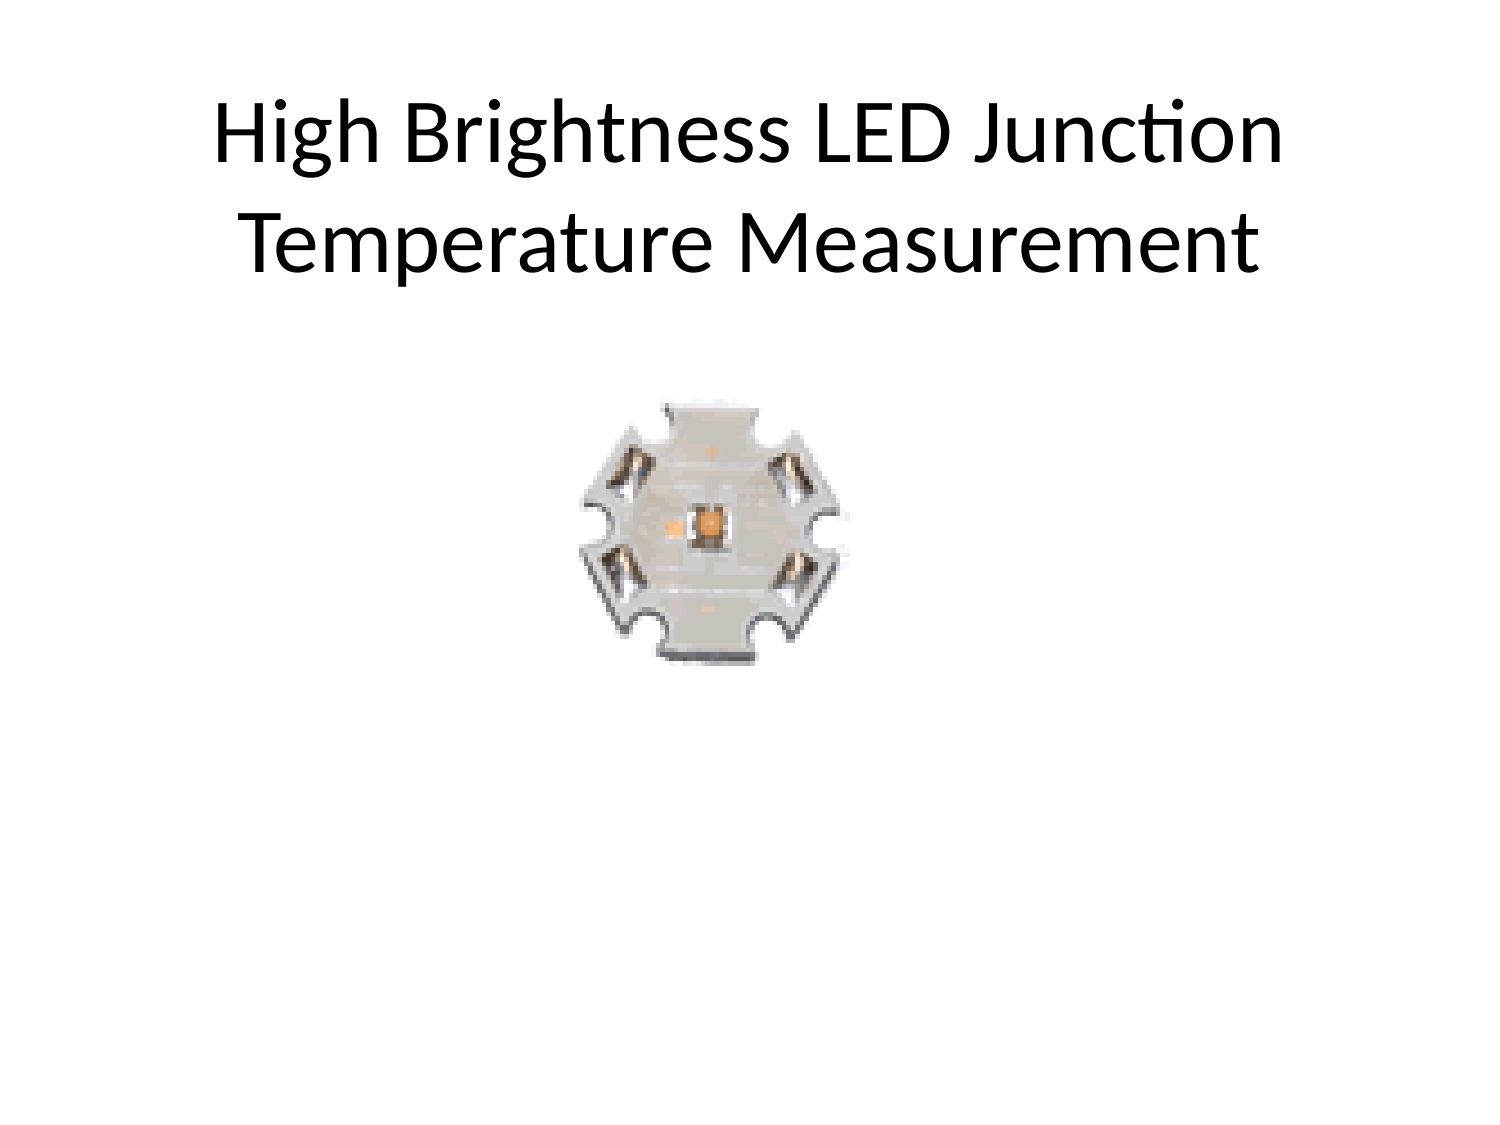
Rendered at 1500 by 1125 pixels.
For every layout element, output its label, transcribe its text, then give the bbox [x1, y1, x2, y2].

picture [574, 399, 851, 671]
title High Brightness LED Junction Temperature Measurement [62, 62, 1438, 300]
